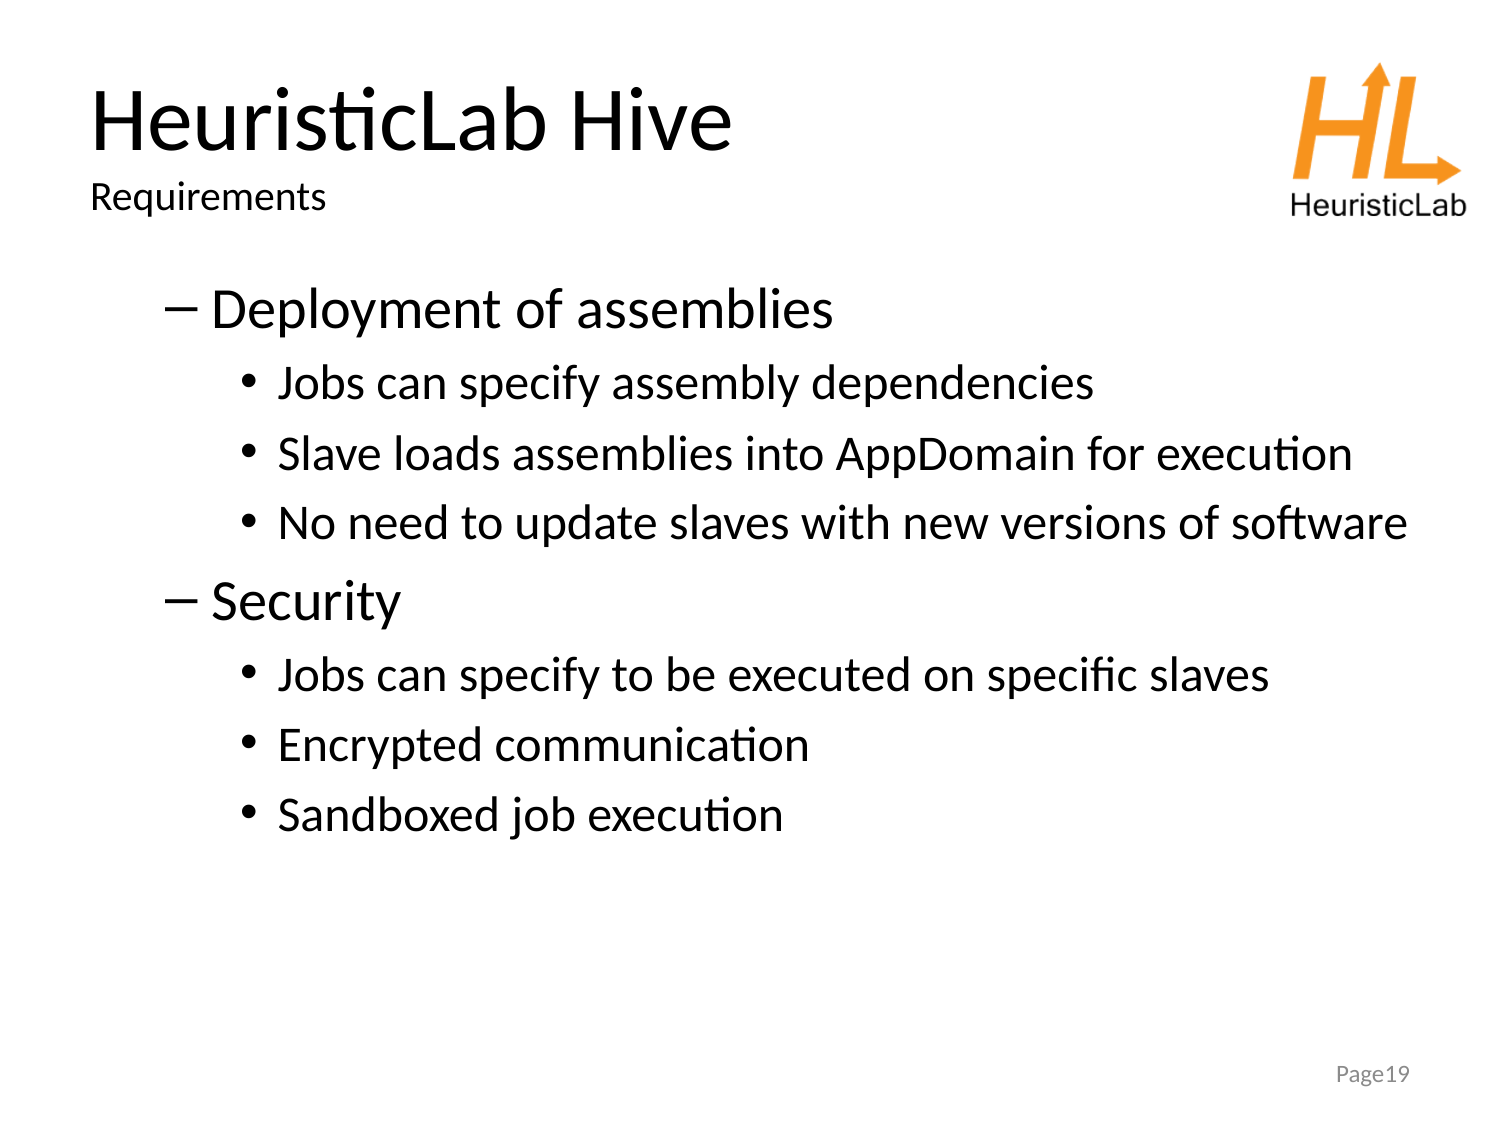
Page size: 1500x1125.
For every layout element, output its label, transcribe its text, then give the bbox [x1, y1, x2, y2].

picture [1281, 27, 1474, 244]
list Deployment of assemblies Jobs can specify assembly dependencies Slave loads assemblies into AppDomain for execution No need to update slaves with new versions of software Security Jobs can specify to be executed on specific slaves Encrypted communication Sandboxed job execution [75, 262, 1425, 1005]
title HeuristicLab Hive Requirements [75, 45, 1282, 233]
slide_number Page19 [1074, 1042, 1425, 1103]
